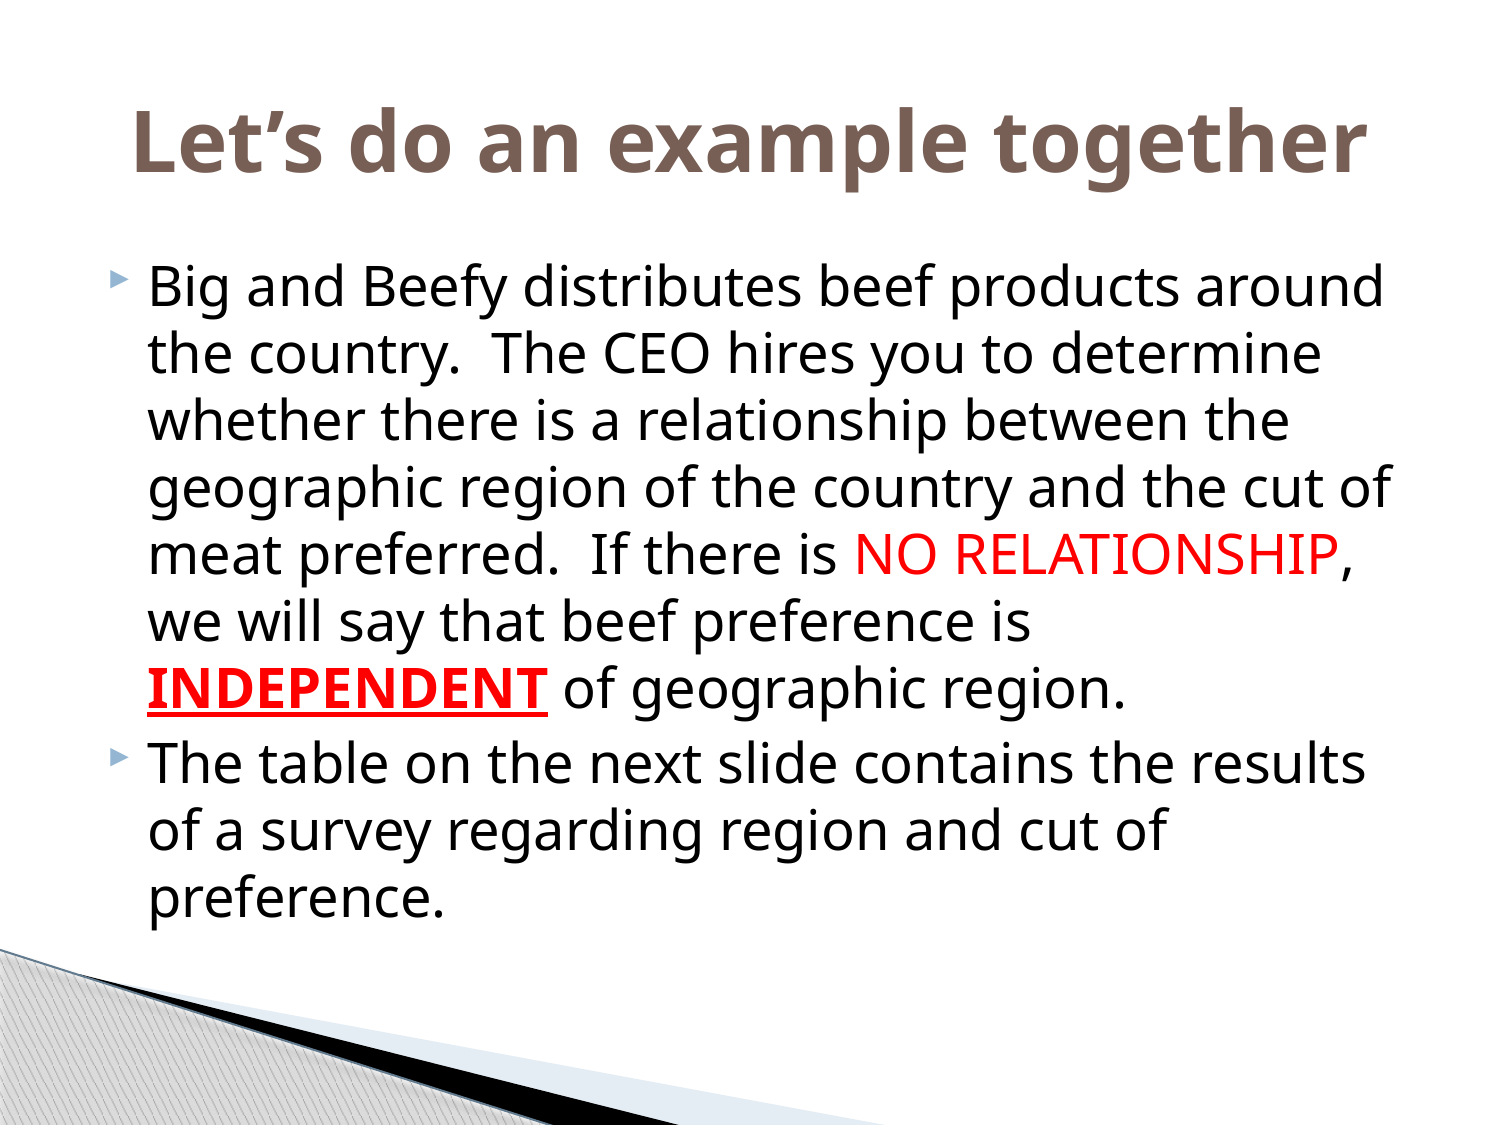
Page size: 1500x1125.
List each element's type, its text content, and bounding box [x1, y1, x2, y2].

title Let’s do an example together [75, 45, 1425, 233]
list Big and Beefy distributes beef products around the country. The CEO hires you to determine whether there is a relationship between the geographic region of the country and the cut of meat preferred. If there is NO RELATIONSHIP, we will say that beef preference is INDEPENDENT of geographic region. The table on the next slide contains the results of a survey regarding region and cut of preference. [75, 243, 1425, 986]
